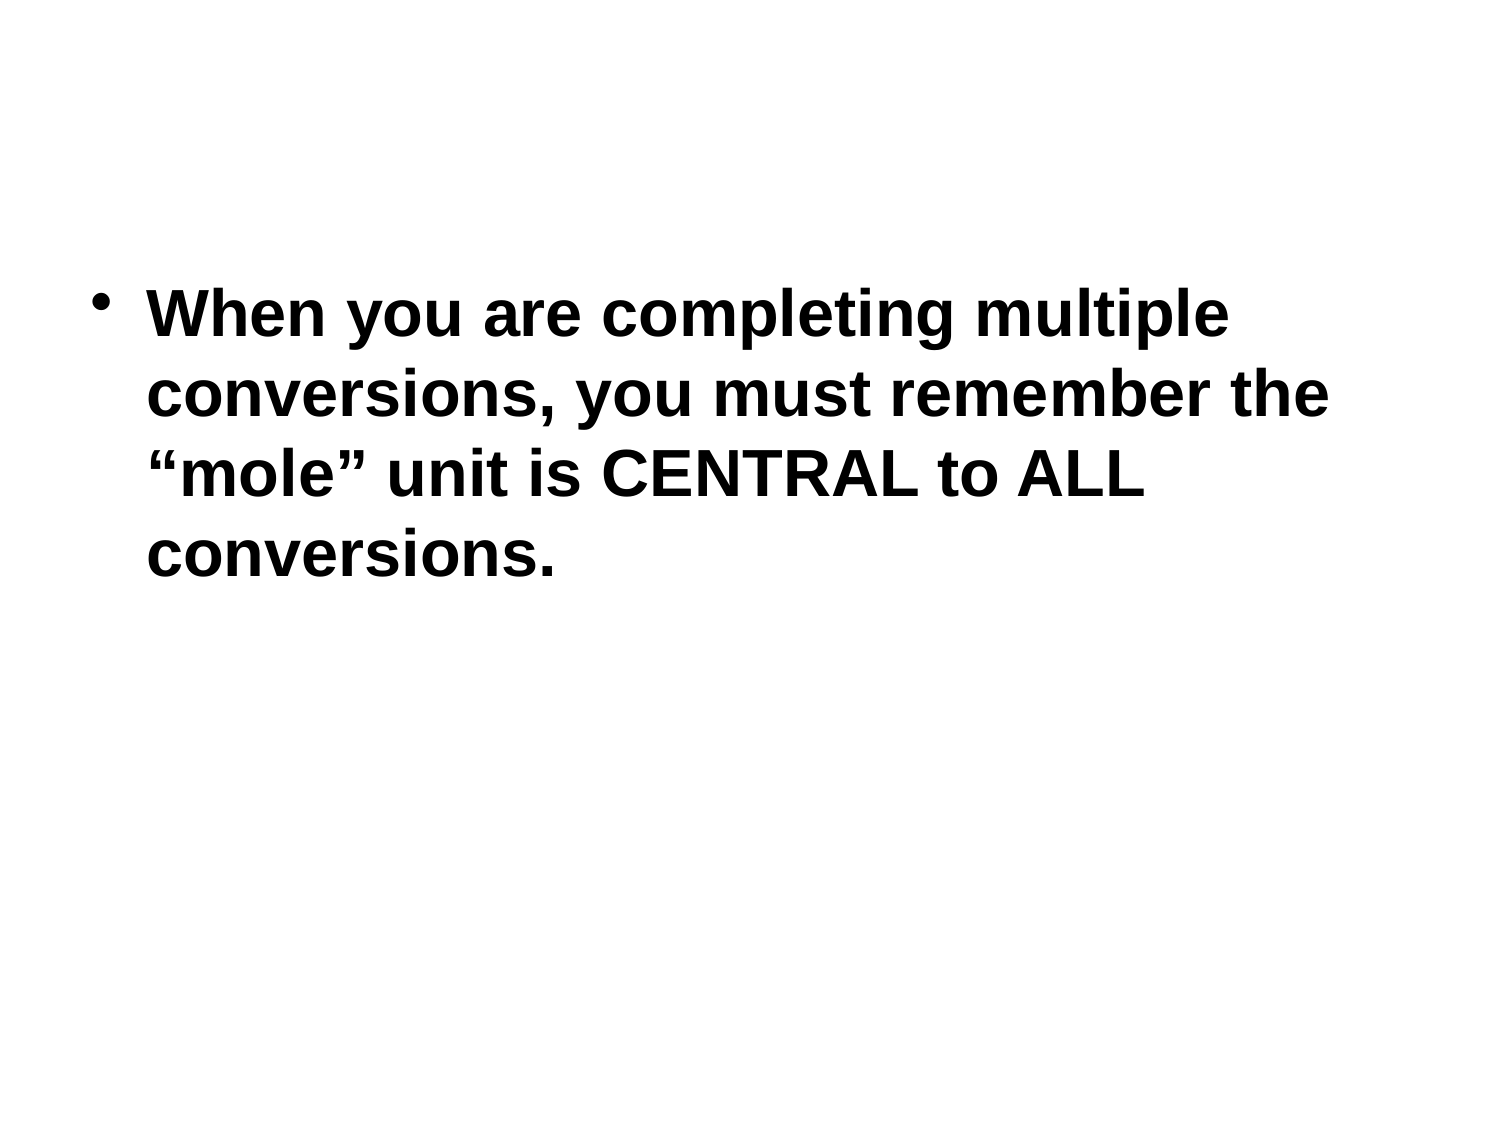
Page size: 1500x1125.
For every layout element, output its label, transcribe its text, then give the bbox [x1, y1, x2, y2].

list When you are completing multiple conversions, you must remember the “mole” unit is CENTRAL to ALL conversions. [74, 262, 1426, 1006]
